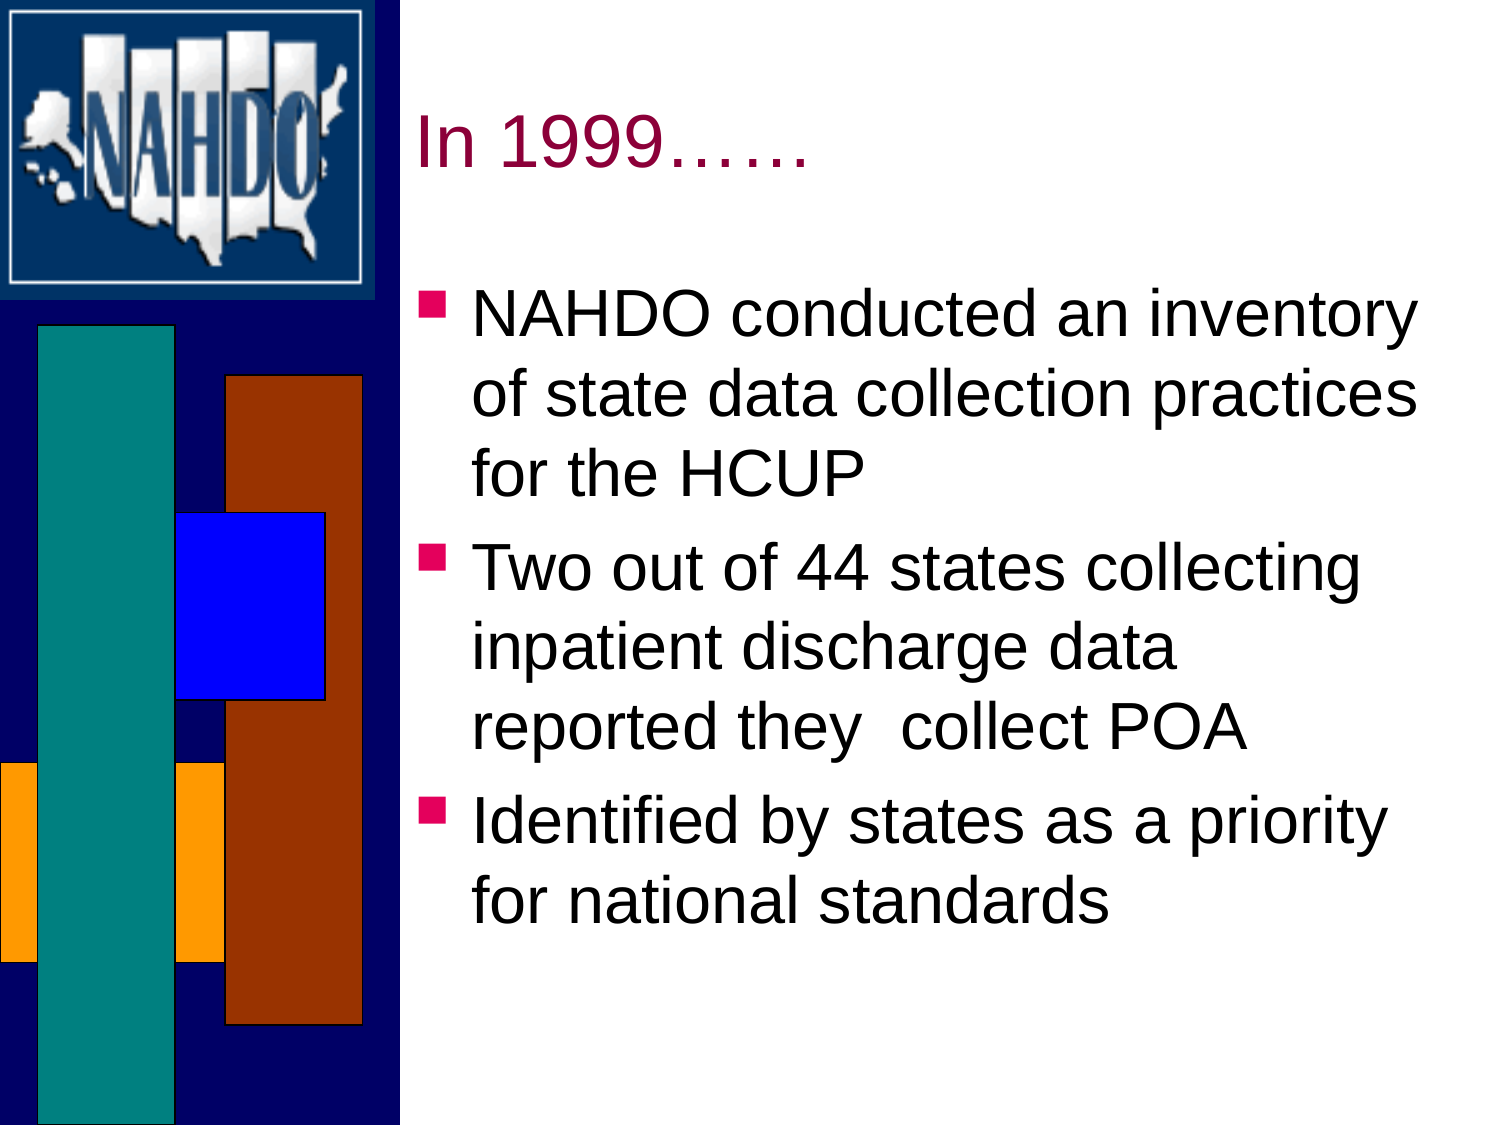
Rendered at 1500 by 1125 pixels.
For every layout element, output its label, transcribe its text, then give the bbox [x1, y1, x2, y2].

list NAHDO conducted an inventory of state data collection practices for the HCUP Two out of 44 states collecting inpatient discharge data reported they collect POA Identified by states as a priority for national standards [399, 262, 1451, 1001]
title In 1999…… [399, 37, 1451, 238]
picture [0, 0, 375, 300]
